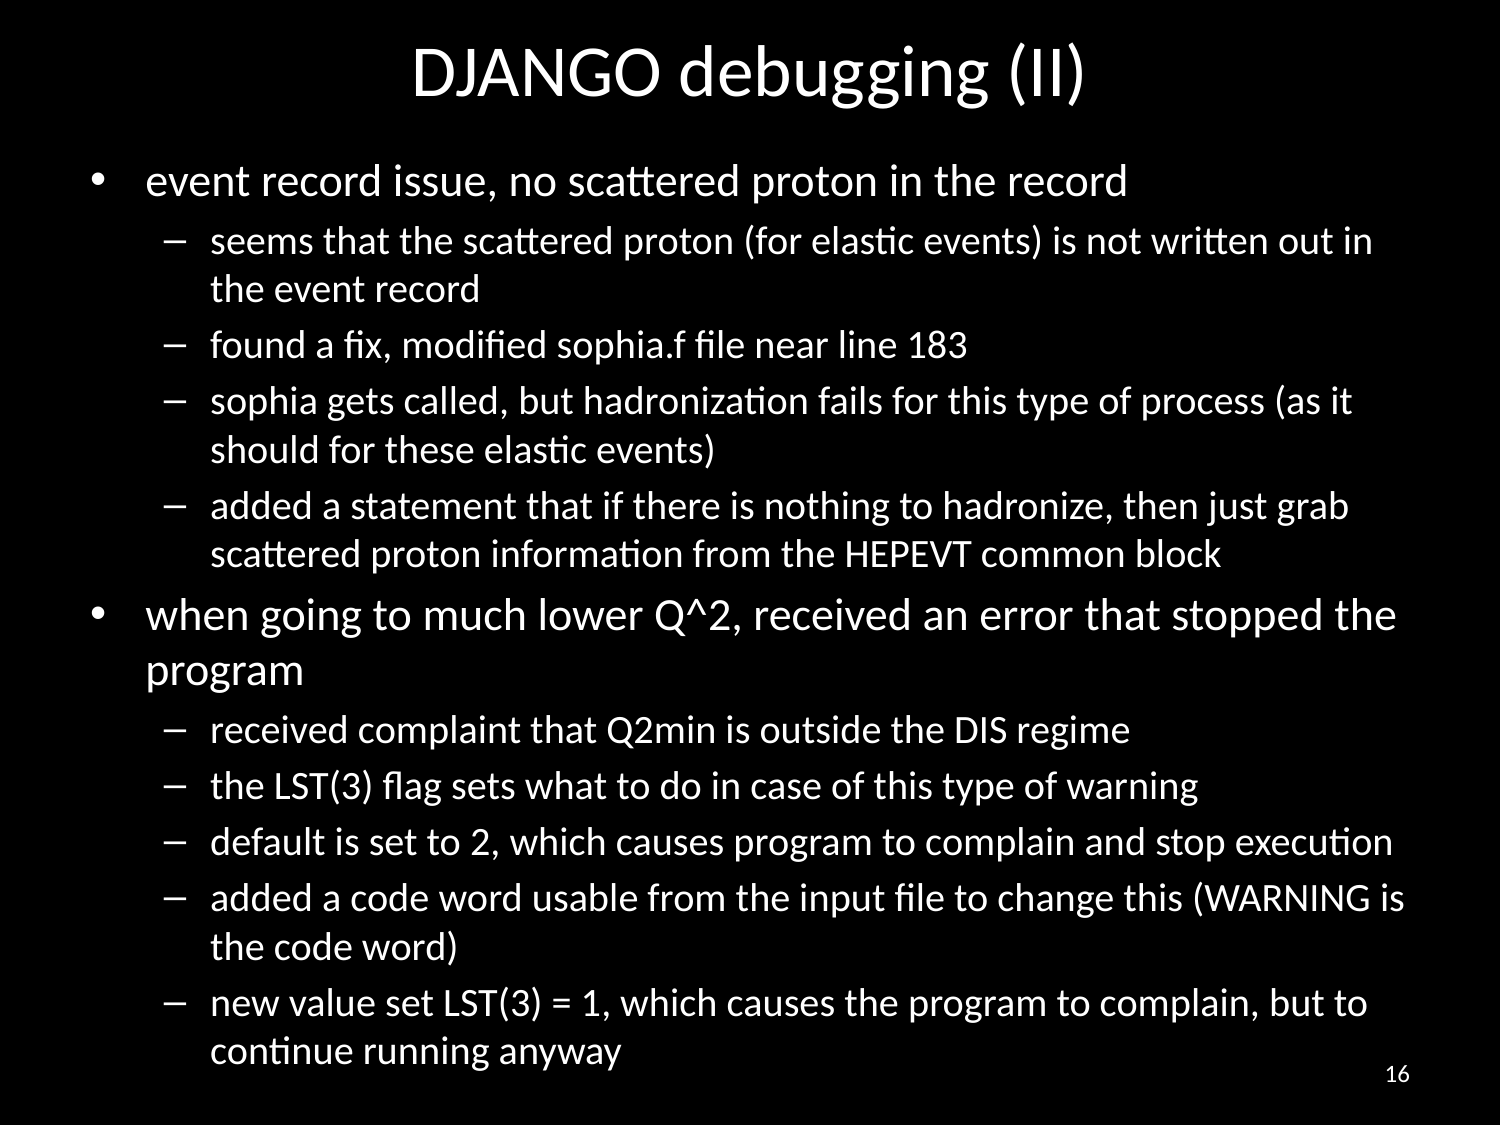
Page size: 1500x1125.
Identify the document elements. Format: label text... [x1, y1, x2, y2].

title DJANGO debugging (II) [75, 15, 1425, 119]
slide_number 16 [1074, 1042, 1425, 1103]
list event record issue, no scattered proton in the record seems that the scattered proton (for elastic events) is not written out in the event record found a fix, modified sophia.f file near line 183 sophia gets called, but hadronization fails for this type of process (as it should for these elastic events) added a statement that if there is nothing to hadronize, then just grab scattered proton information from the HEPEVT common block when going to much lower Q^2, received an error that stopped the program received complaint that Q2min is outside the DIS regime the LST(3) flag sets what to do in case of this type of warning default is set to 2, which causes program to complain and stop execution added a code word usable from the input file to change this (WARNING is the code word) new value set LST(3) = 1, which causes the program to complain, but to continue running anyway [75, 143, 1425, 1101]
